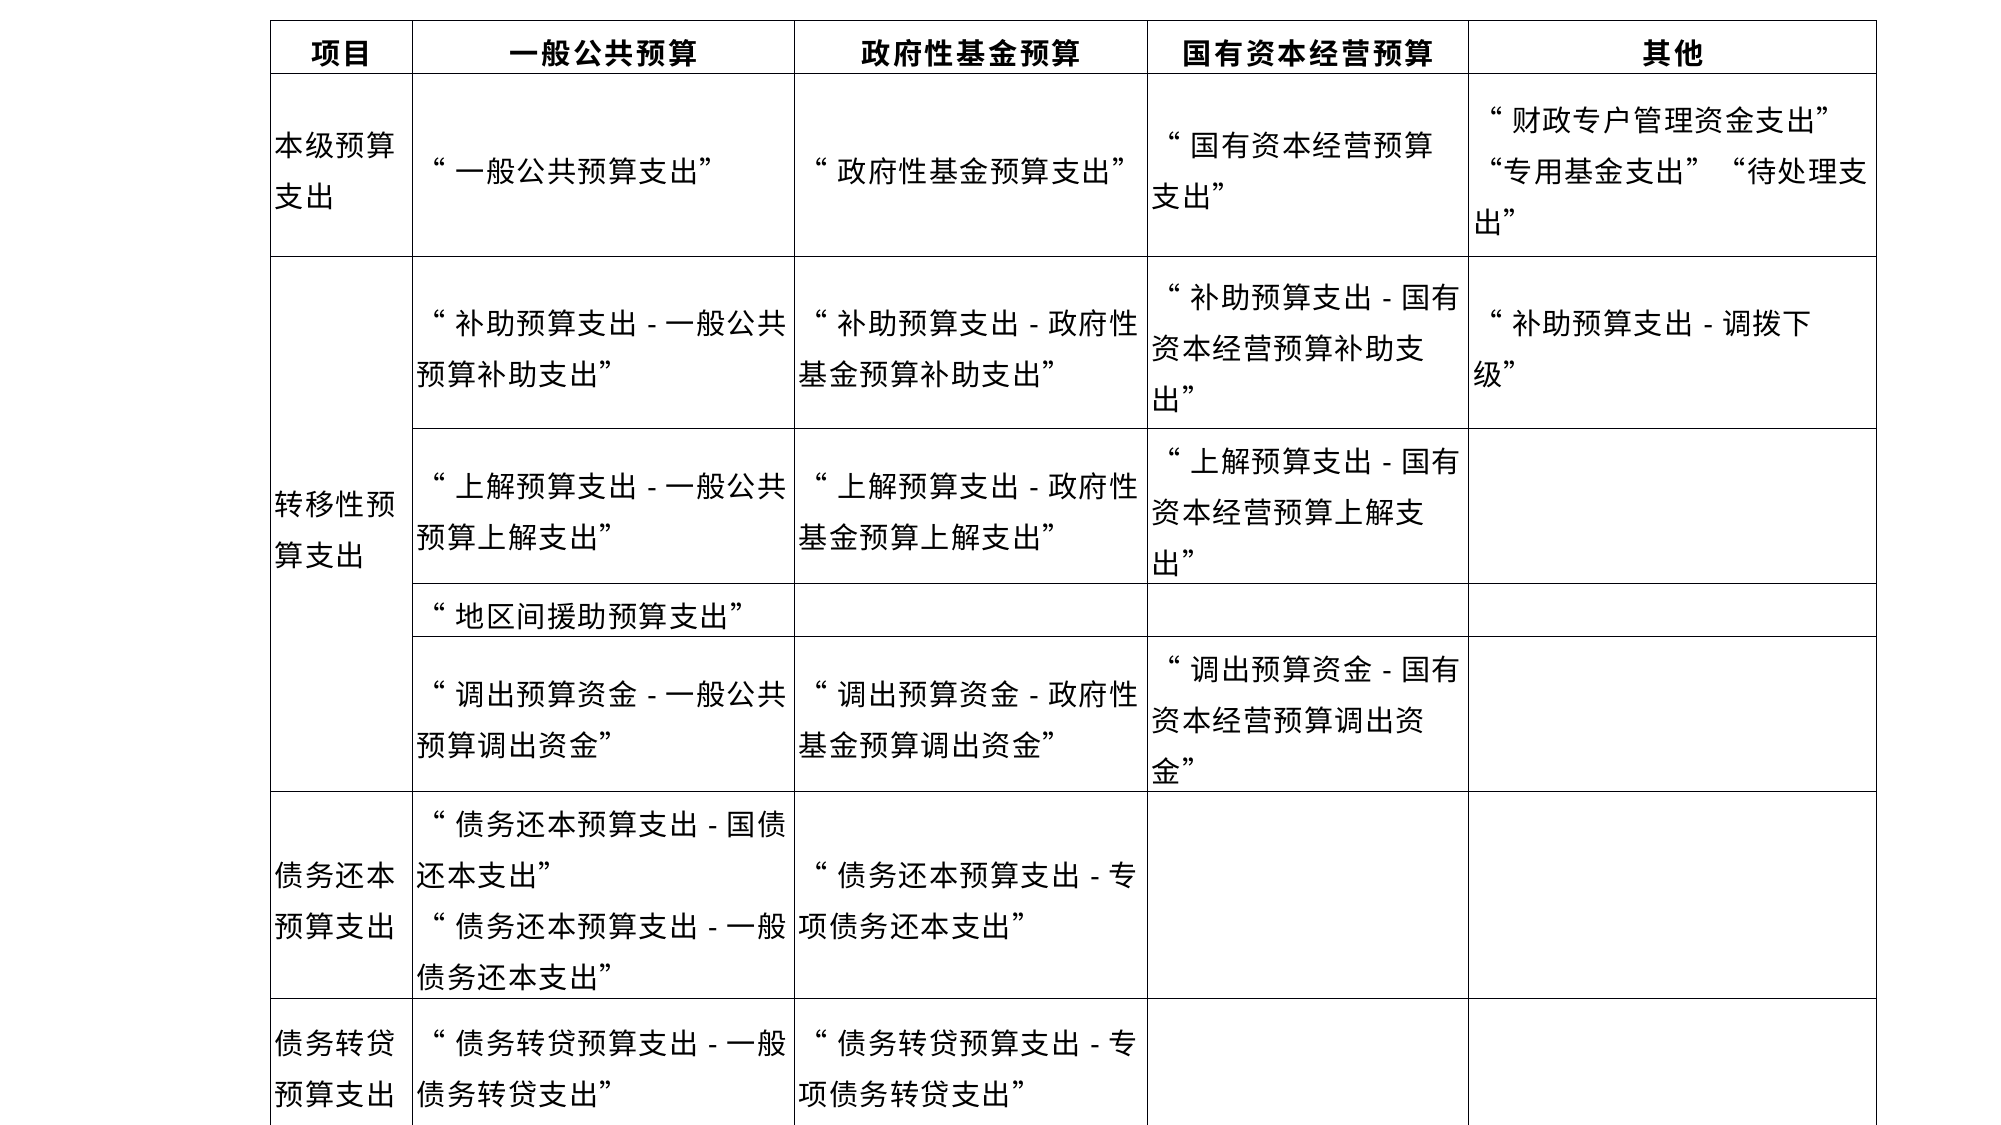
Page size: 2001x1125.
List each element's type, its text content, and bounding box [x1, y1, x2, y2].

table_cell “债务转贷预算支出-一般债务转贷支出” [413, 999, 794, 1125]
table_cell “上解预算支出-国有资本经营预算上解支出” [1148, 429, 1468, 583]
table_cell “补助预算支出-国有资本经营预算补助支出” [1148, 257, 1468, 428]
table_cell “调出预算资金-一般公共预算调出资金” [413, 637, 794, 791]
table_cell 债务转贷预算支出 [271, 999, 412, 1125]
table_cell “政府性基金预算支出” [795, 74, 1147, 256]
table_header 政府性基金预算 [795, 21, 1147, 73]
table_header 一般公共预算 [413, 21, 794, 73]
table_cell “财政专户管理资金支出”“专用基金支出”“待处理支出” [1469, 74, 1876, 256]
table_cell “补助预算支出-政府性基金预算补助支出” [795, 257, 1147, 428]
table_cell [1148, 999, 1468, 1125]
table_cell [1469, 637, 1876, 791]
table_header 国有资本经营预算 [1148, 21, 1468, 73]
table_cell 转移性预算支出 [271, 257, 412, 791]
table_cell [1469, 584, 1876, 636]
table_header 其他 [1469, 21, 1876, 73]
table_cell [1148, 792, 1468, 998]
table_cell “债务还本预算支出-国债还本支出” “债务还本预算支出-一般债务还本支出” [413, 792, 794, 998]
table_cell [1469, 792, 1876, 998]
table_cell “一般公共预算支出” [413, 74, 794, 256]
table_cell “地区间援助预算支出” [413, 584, 794, 636]
table_cell “补助预算支出-一般公共预算补助支出” [413, 257, 794, 428]
table_cell “上解预算支出-政府性基金预算上解支出” [795, 429, 1147, 583]
table_cell “债务还本预算支出-专项债务还本支出” [795, 792, 1147, 998]
table_cell “调出预算资金-国有资本经营预算调出资金” [1148, 637, 1468, 791]
table_cell 债务还本预算支出 [271, 792, 412, 998]
table_cell “上解预算支出-一般公共预算上解支出” [413, 429, 794, 583]
table_cell “调出预算资金-政府性基金预算调出资金” [795, 637, 1147, 791]
table_cell “补助预算支出-调拨下级” [1469, 257, 1876, 428]
table_cell [1148, 584, 1468, 636]
table_header 项目 [271, 21, 412, 73]
table_cell “债务转贷预算支出-专项债务转贷支出” [795, 999, 1147, 1125]
table_cell 本级预算支出 [271, 74, 412, 256]
table_cell [1469, 999, 1876, 1125]
table_cell “国有资本经营预算支出” [1148, 74, 1468, 256]
table_cell [795, 584, 1147, 636]
table_cell [1469, 429, 1876, 583]
